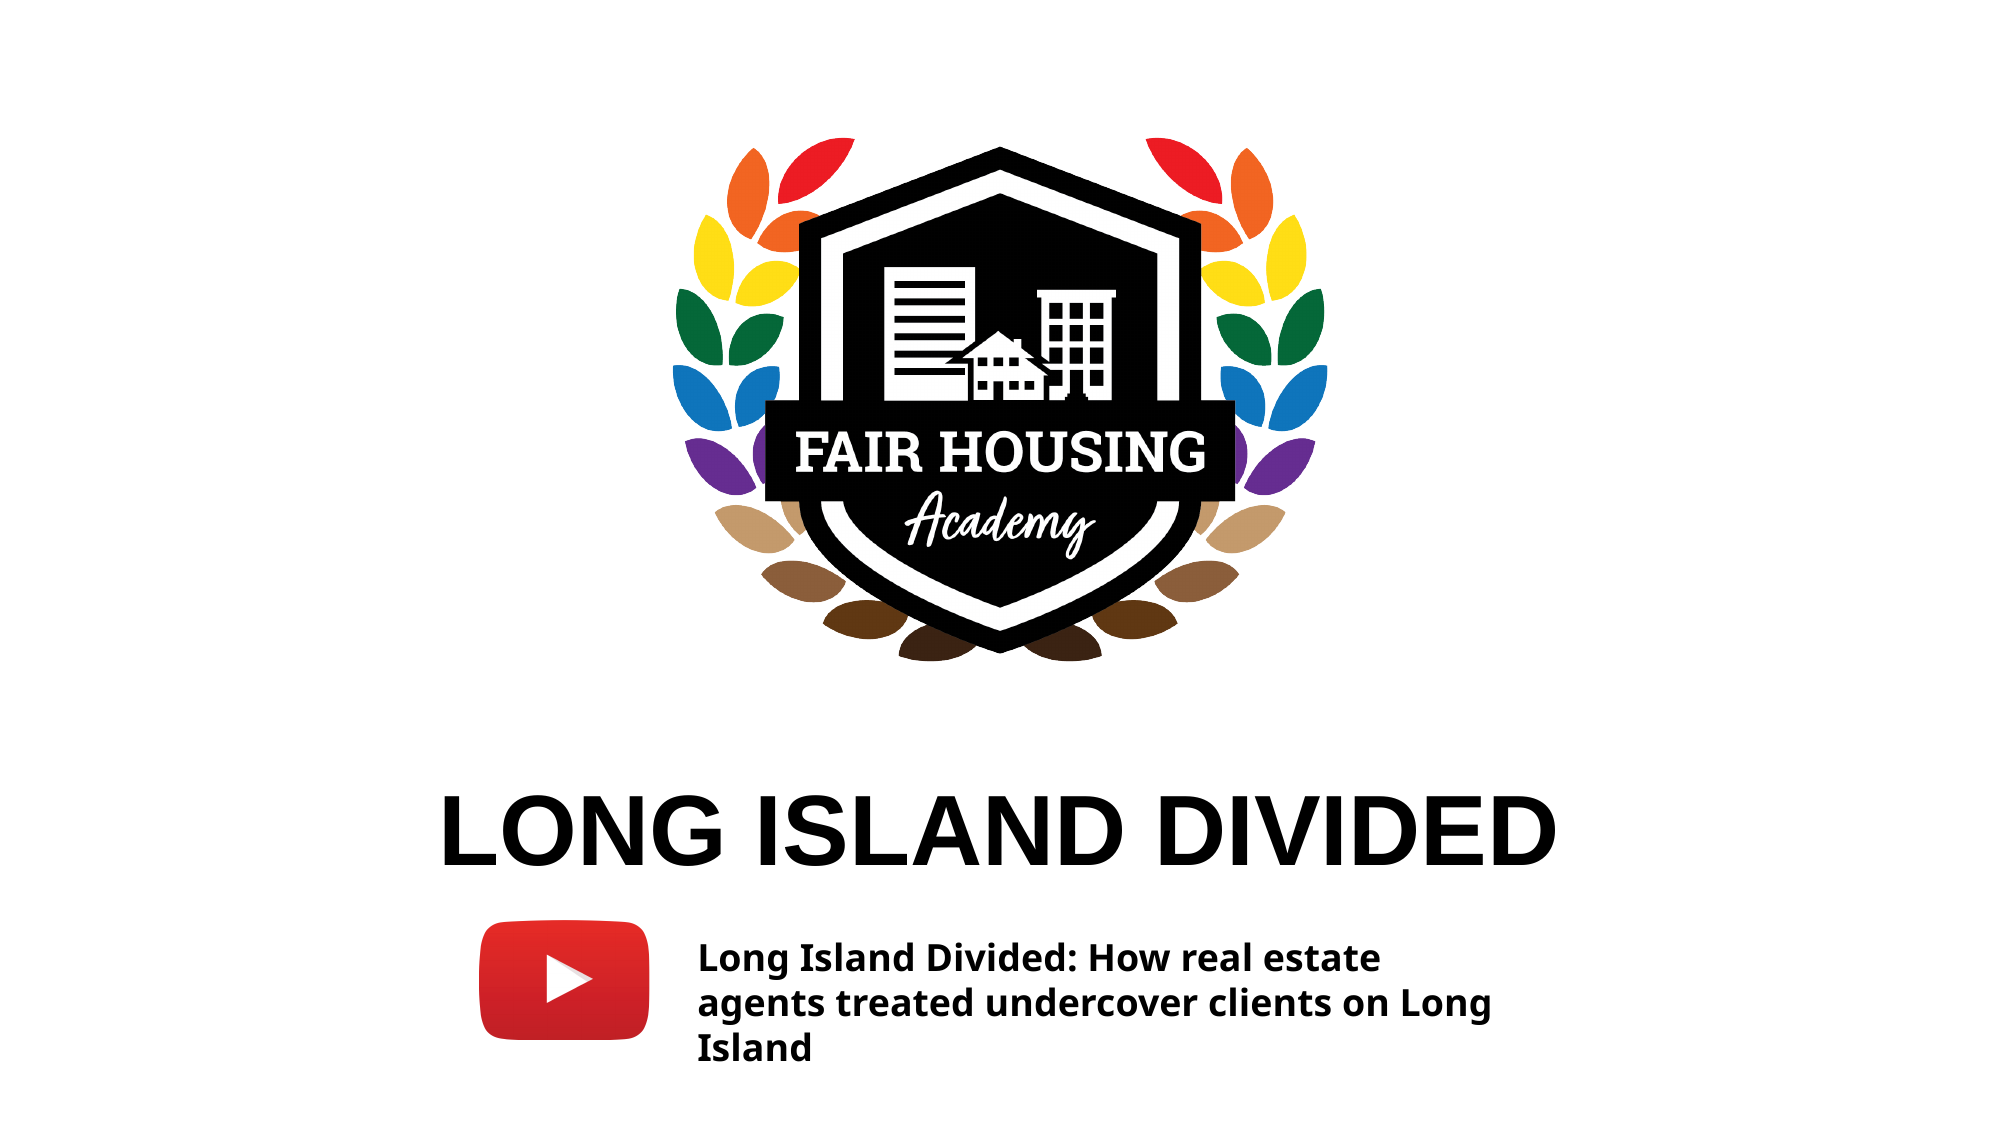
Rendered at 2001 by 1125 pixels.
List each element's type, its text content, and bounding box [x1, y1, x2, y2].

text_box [479, 920, 1521, 1040]
picture [656, 121, 1344, 678]
title LONG ISLAND DIVIDED [90, 765, 1910, 895]
